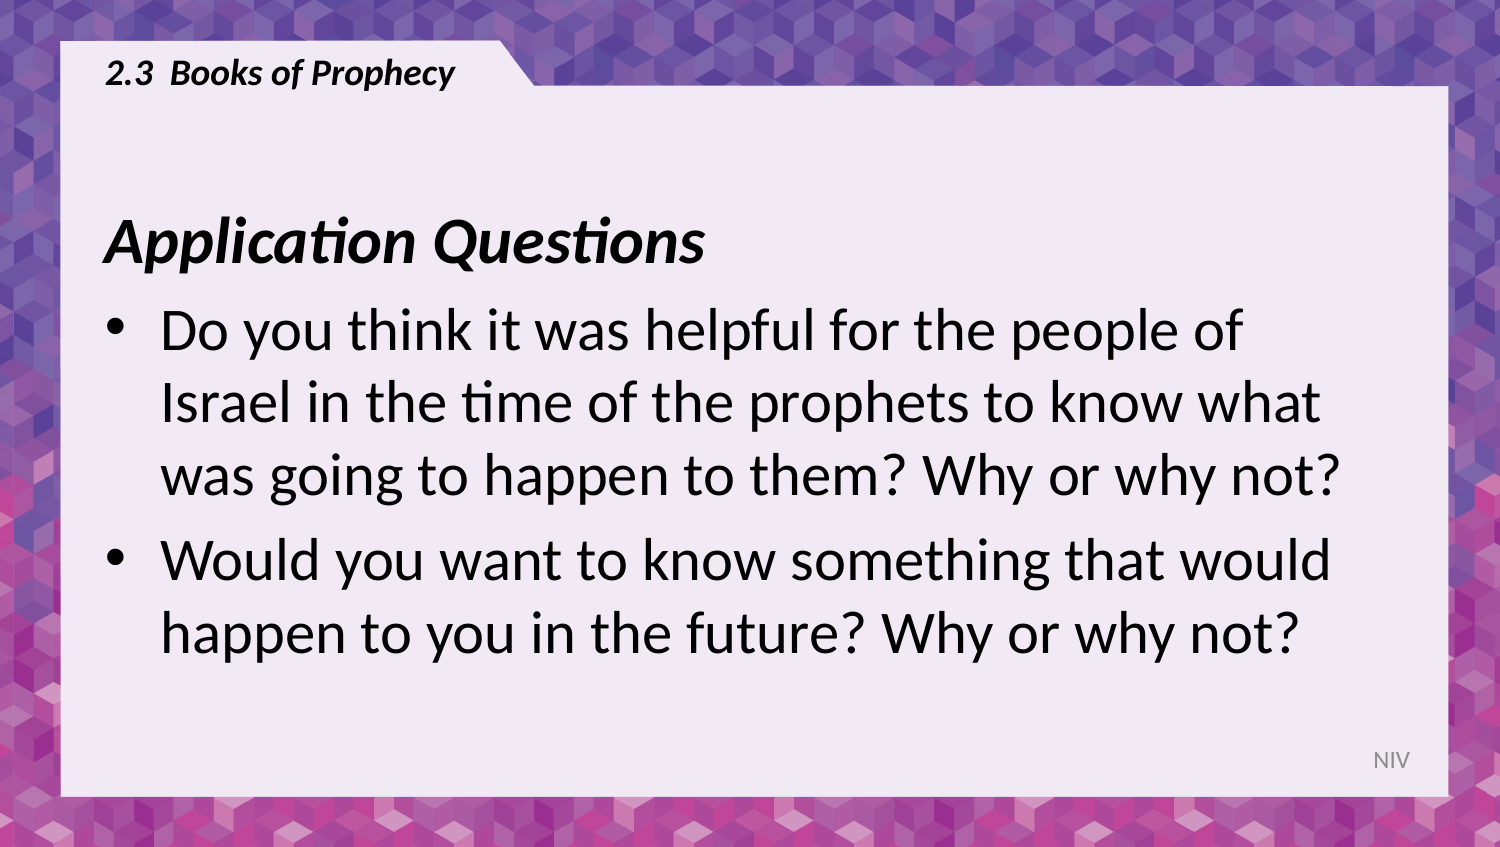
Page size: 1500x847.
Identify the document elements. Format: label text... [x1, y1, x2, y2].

picture [0, 0, 1500, 847]
footer NIV [950, 736, 1425, 782]
list Application Questions Do you think it was helpful for the people of Israel in the time of the prophets to know what was going to happen to them? Why or why not? Would you want to know something that would happen to you in the future? Why or why not? [89, 141, 1403, 722]
title 2.3 Books of Prophecy [89, 33, 1420, 108]
